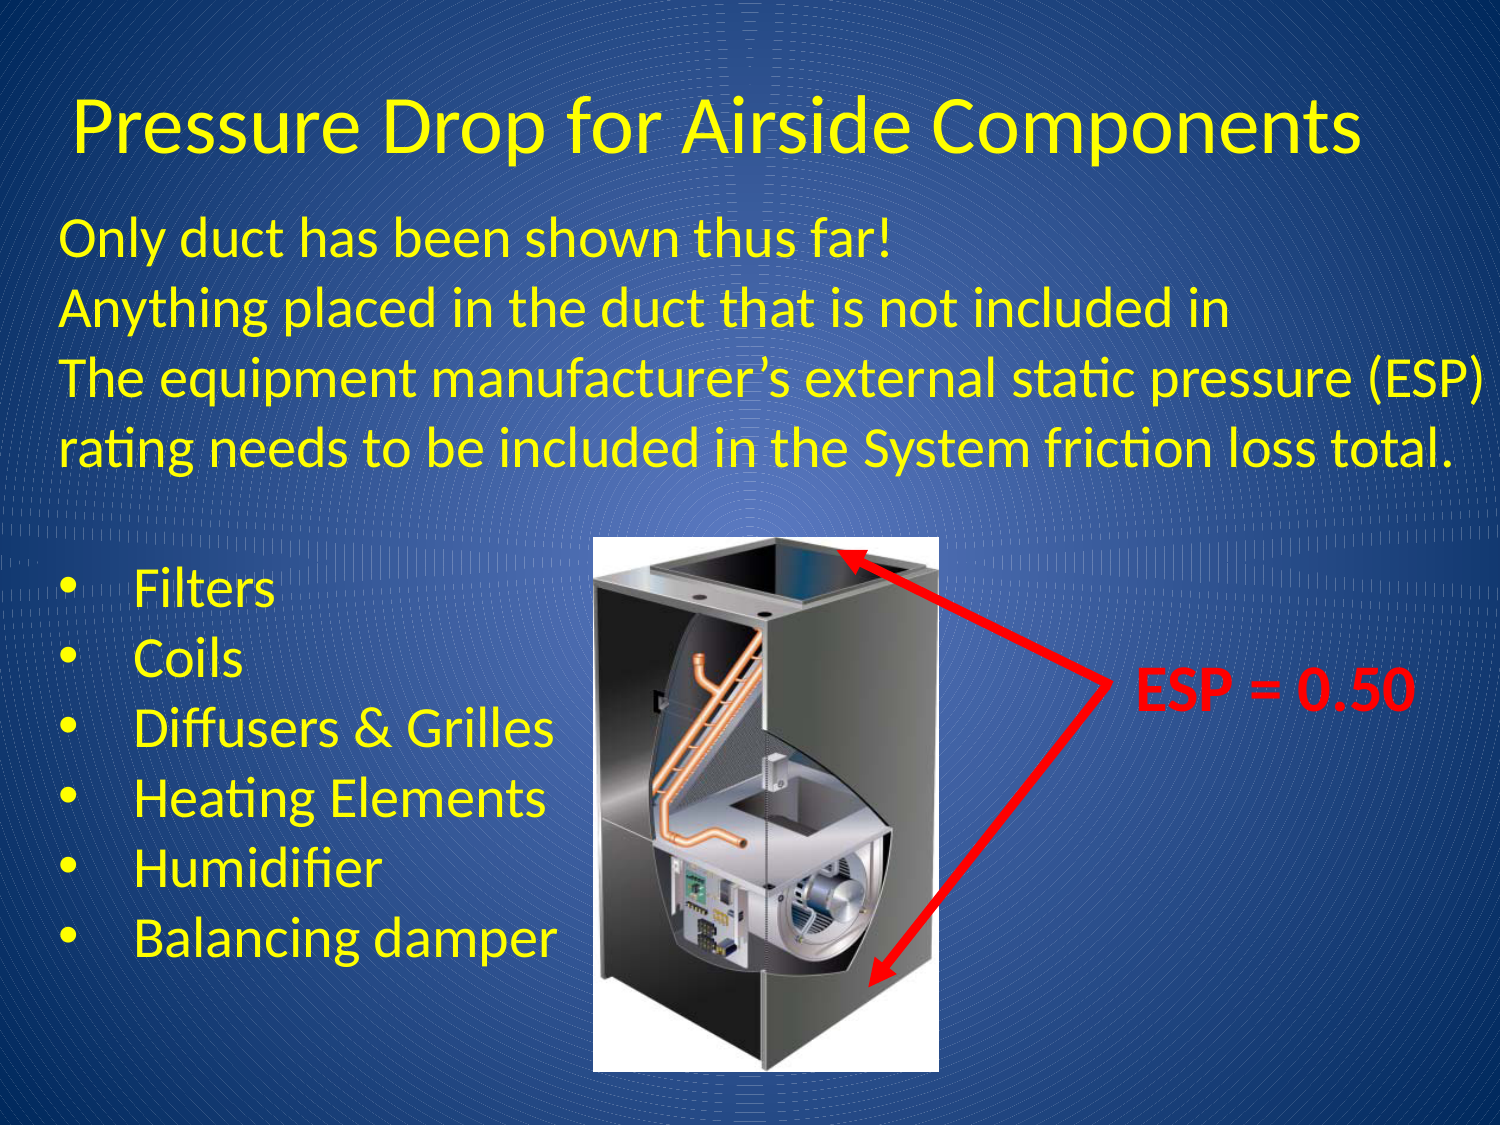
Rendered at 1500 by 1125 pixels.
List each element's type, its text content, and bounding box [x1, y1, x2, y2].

text_box Only duct has been shown thus far! Anything placed in the duct that is not included in The equipment manufacturer’s external static pressure (ESP) rating needs to be included in the System friction loss total. Filters Coils Diffusers & Grilles Heating Elements Humidifier Balancing damper [43, 191, 1500, 977]
text_box ESP = 0.50 [1120, 637, 1432, 733]
text_box Pressure Drop for Airside Components [56, 62, 1379, 178]
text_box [867, 685, 1107, 988]
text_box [836, 549, 1112, 686]
picture [593, 537, 939, 1072]
